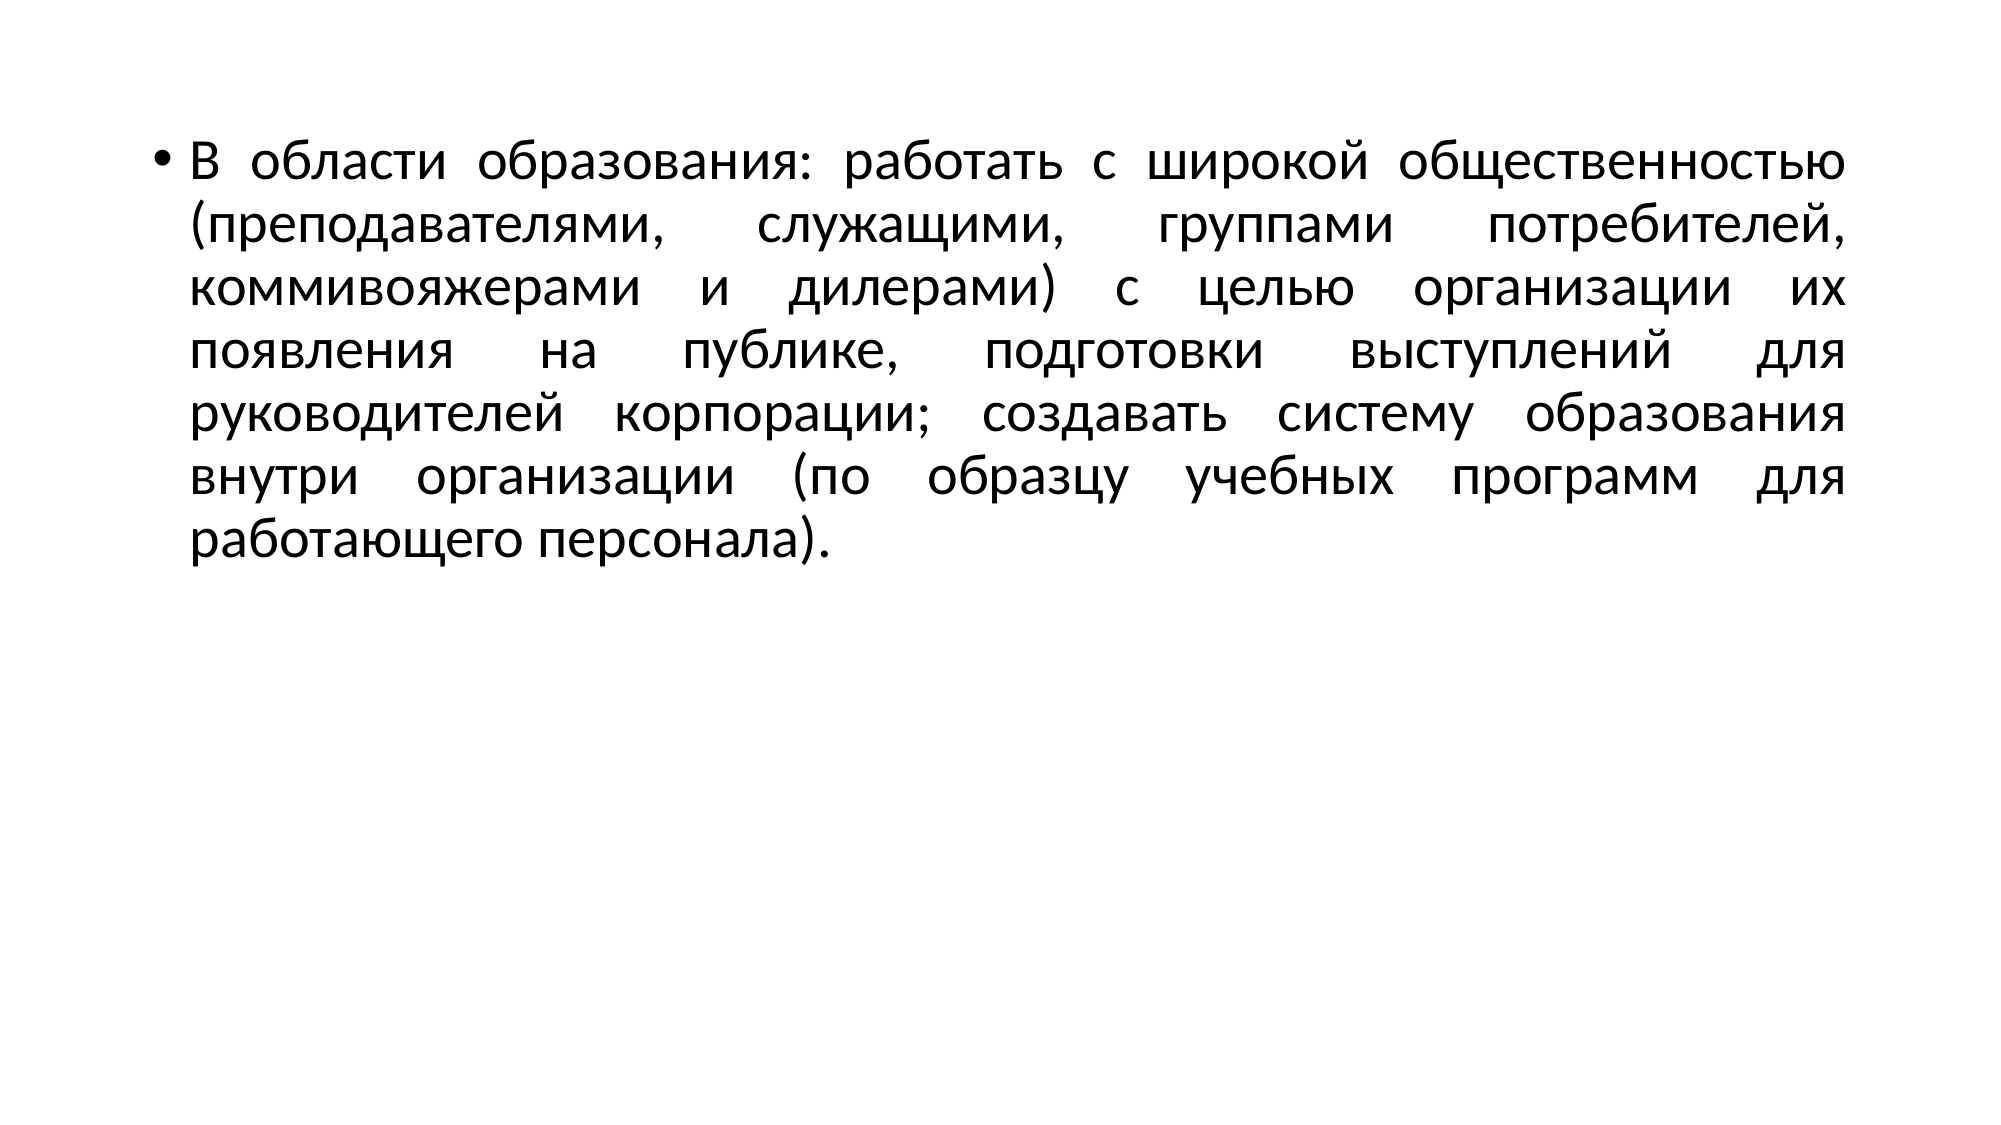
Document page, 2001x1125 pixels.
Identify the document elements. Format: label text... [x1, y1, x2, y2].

list В области образования: работать с широкой общественностью (преподавателями, служащими, группами потребителей, коммивояжерами и дилерами) с целью организации их появления на публике, подготовки выступлений для руководителей корпорации; создавать систему образования внутри организации (по образцу учебных программ для работающего персонала). [137, 121, 1863, 1014]
